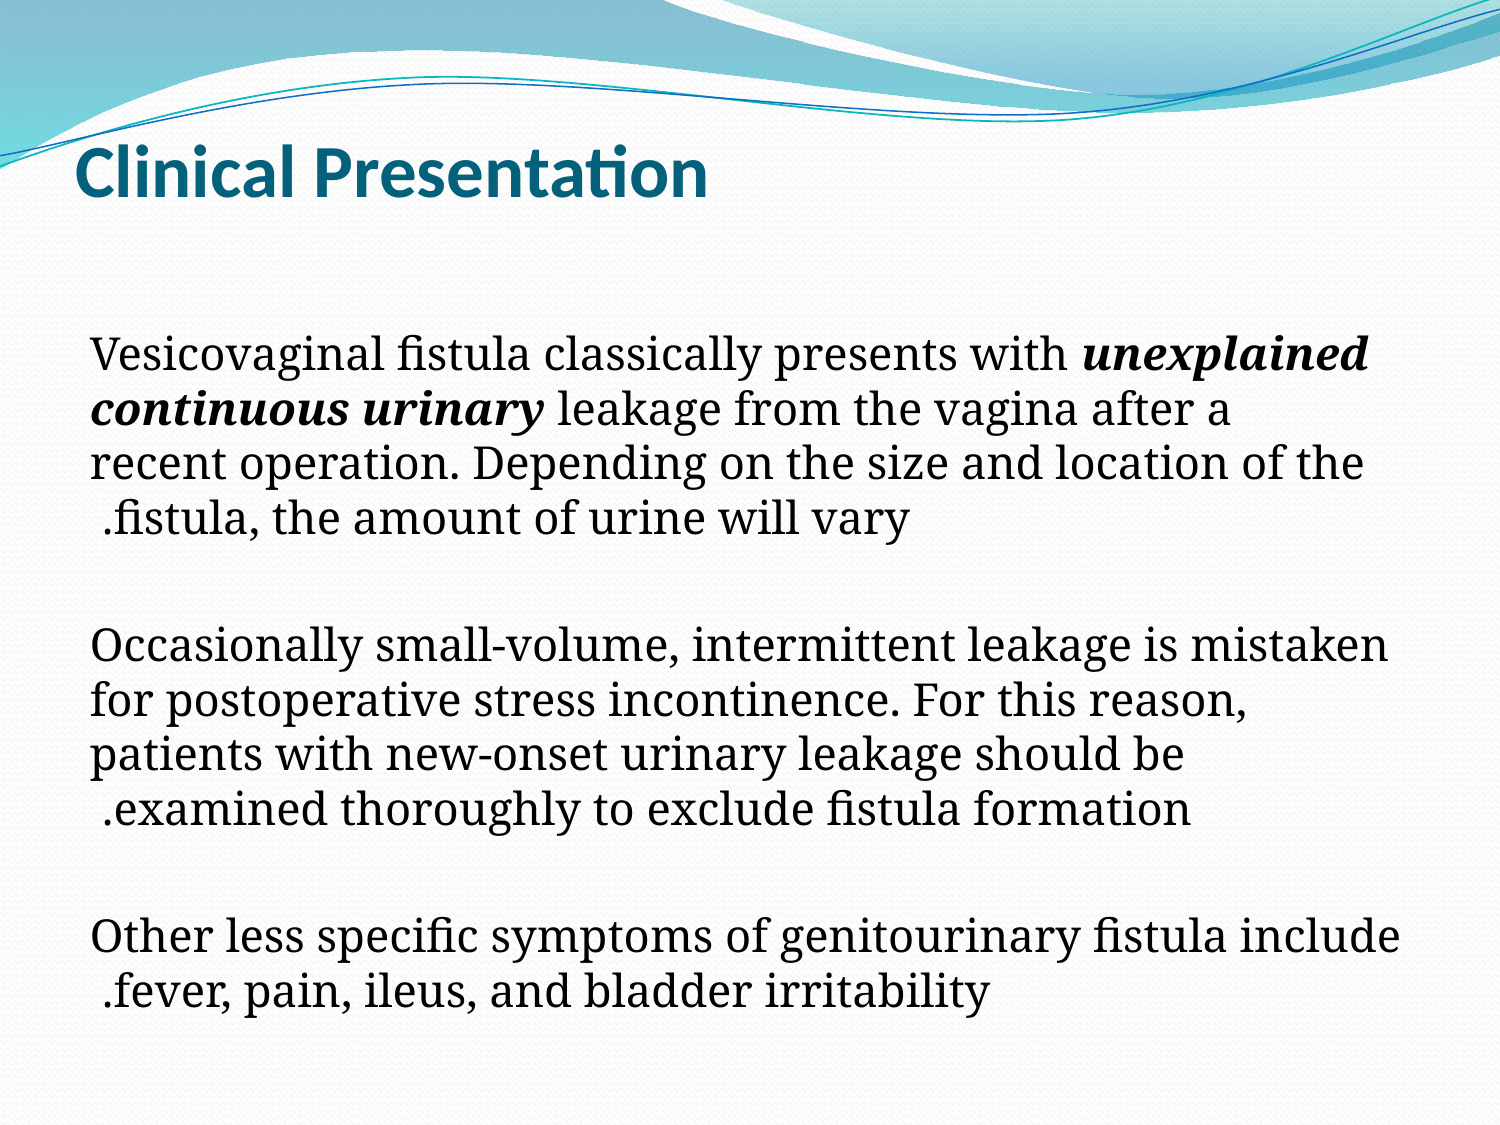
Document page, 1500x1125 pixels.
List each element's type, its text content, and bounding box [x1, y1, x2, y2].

list Vesicovaginal fistula classically presents with unexplained continuous urinary leakage from the vagina after a recent operation. Depending on the size and location of the fistula, the amount of urine will vary. Occasionally small-volume, intermittent leakage is mistaken for postoperative stress incontinence. For this reason, patients with new-onset urinary leakage should be examined thoroughly to exclude fistula formation. Other less specific symptoms of genitourinary fistula include fever, pain, ileus, and bladder irritability. [75, 317, 1425, 1038]
title Clinical Presentation [75, 115, 1425, 303]
